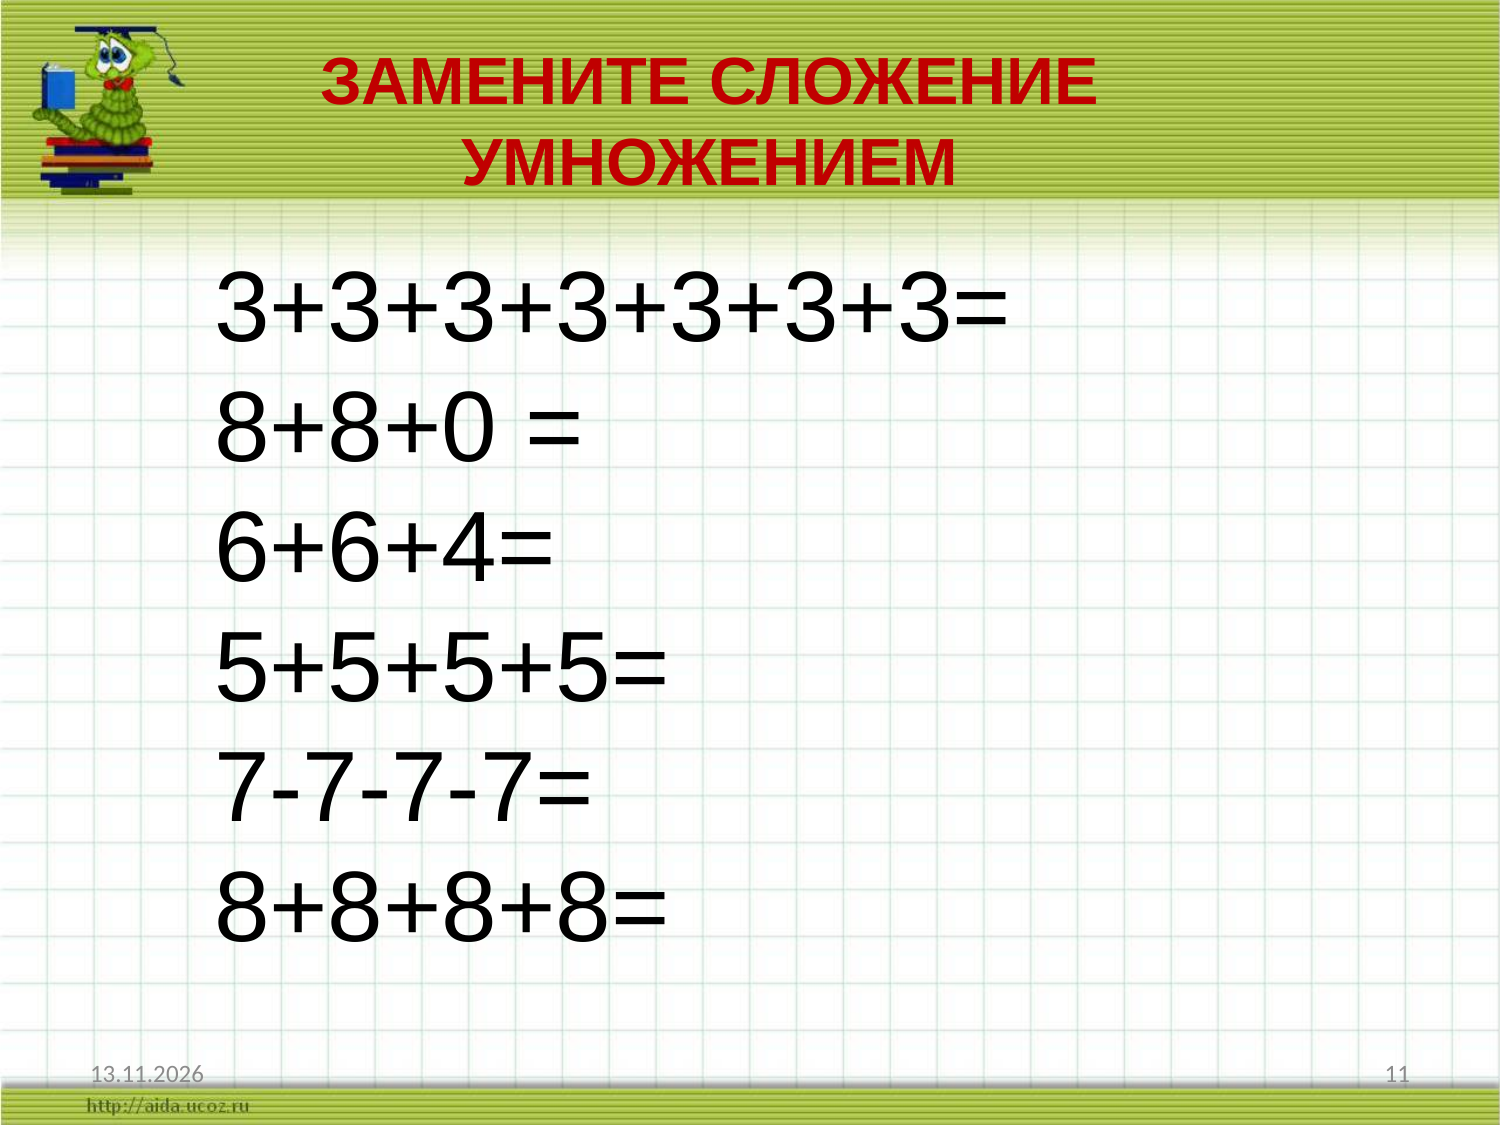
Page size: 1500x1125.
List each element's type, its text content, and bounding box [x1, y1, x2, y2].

picture [0, 0, 1500, 1125]
text_box Замените сложение умножением [304, 30, 1134, 206]
slide_number 11 [1074, 1042, 1425, 1103]
text_box 3+3+3+3+3+3+3= 8+8+0 = 6+6+4= 5+5+5+5= 7-7-7-7= 8+8+8+8= [199, 234, 1500, 1029]
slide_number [75, 1042, 425, 1103]
